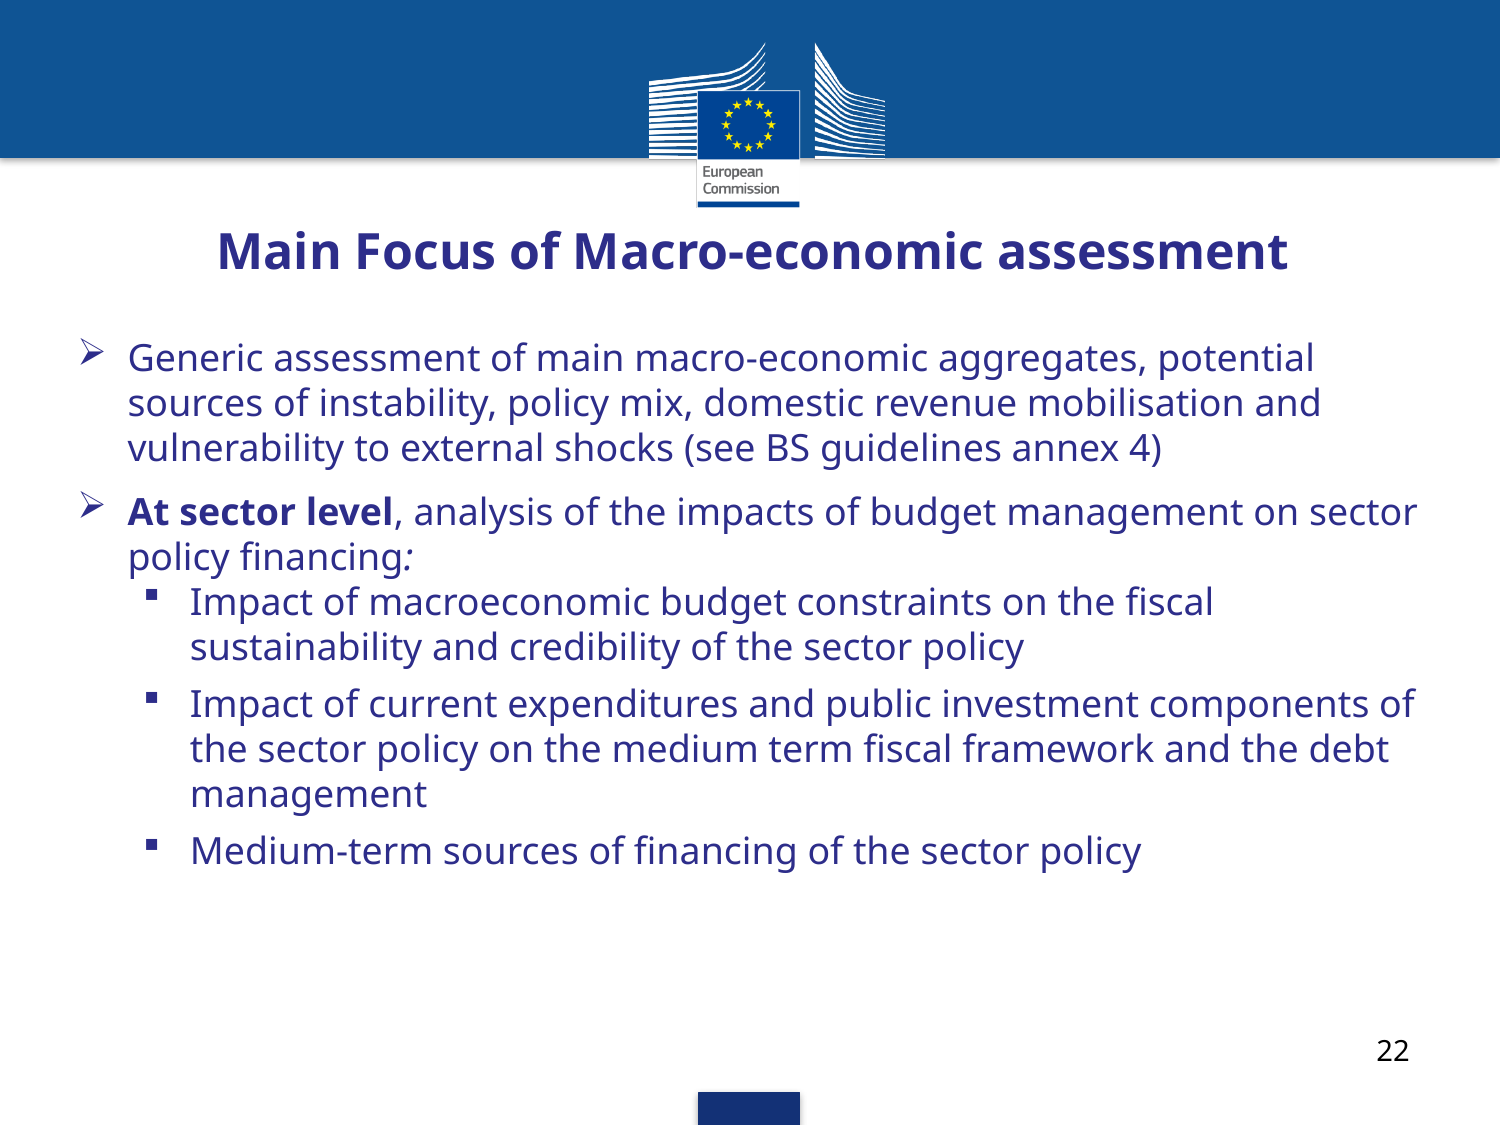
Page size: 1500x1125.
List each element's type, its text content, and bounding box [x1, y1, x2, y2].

title Main Focus of Macro-economic assessment [0, 172, 1454, 327]
list Generic assessment of main macro-economic aggregates, potential sources of instability, policy mix, domestic revenue mobilisation and vulnerability to external shocks (see BS guidelines annex 4) At sector level, analysis of the impacts of budget management on sector policy financing: Impact of macroeconomic budget constraints on the fiscal sustainability and credibility of the sector policy Impact of current expenditures and public investment components of the sector policy on the medium term fiscal framework and the debt management Medium-term sources of financing of the sector policy [52, 326, 1459, 1012]
picture [649, 42, 885, 172]
slide_number 22 [1074, 1024, 1426, 1103]
